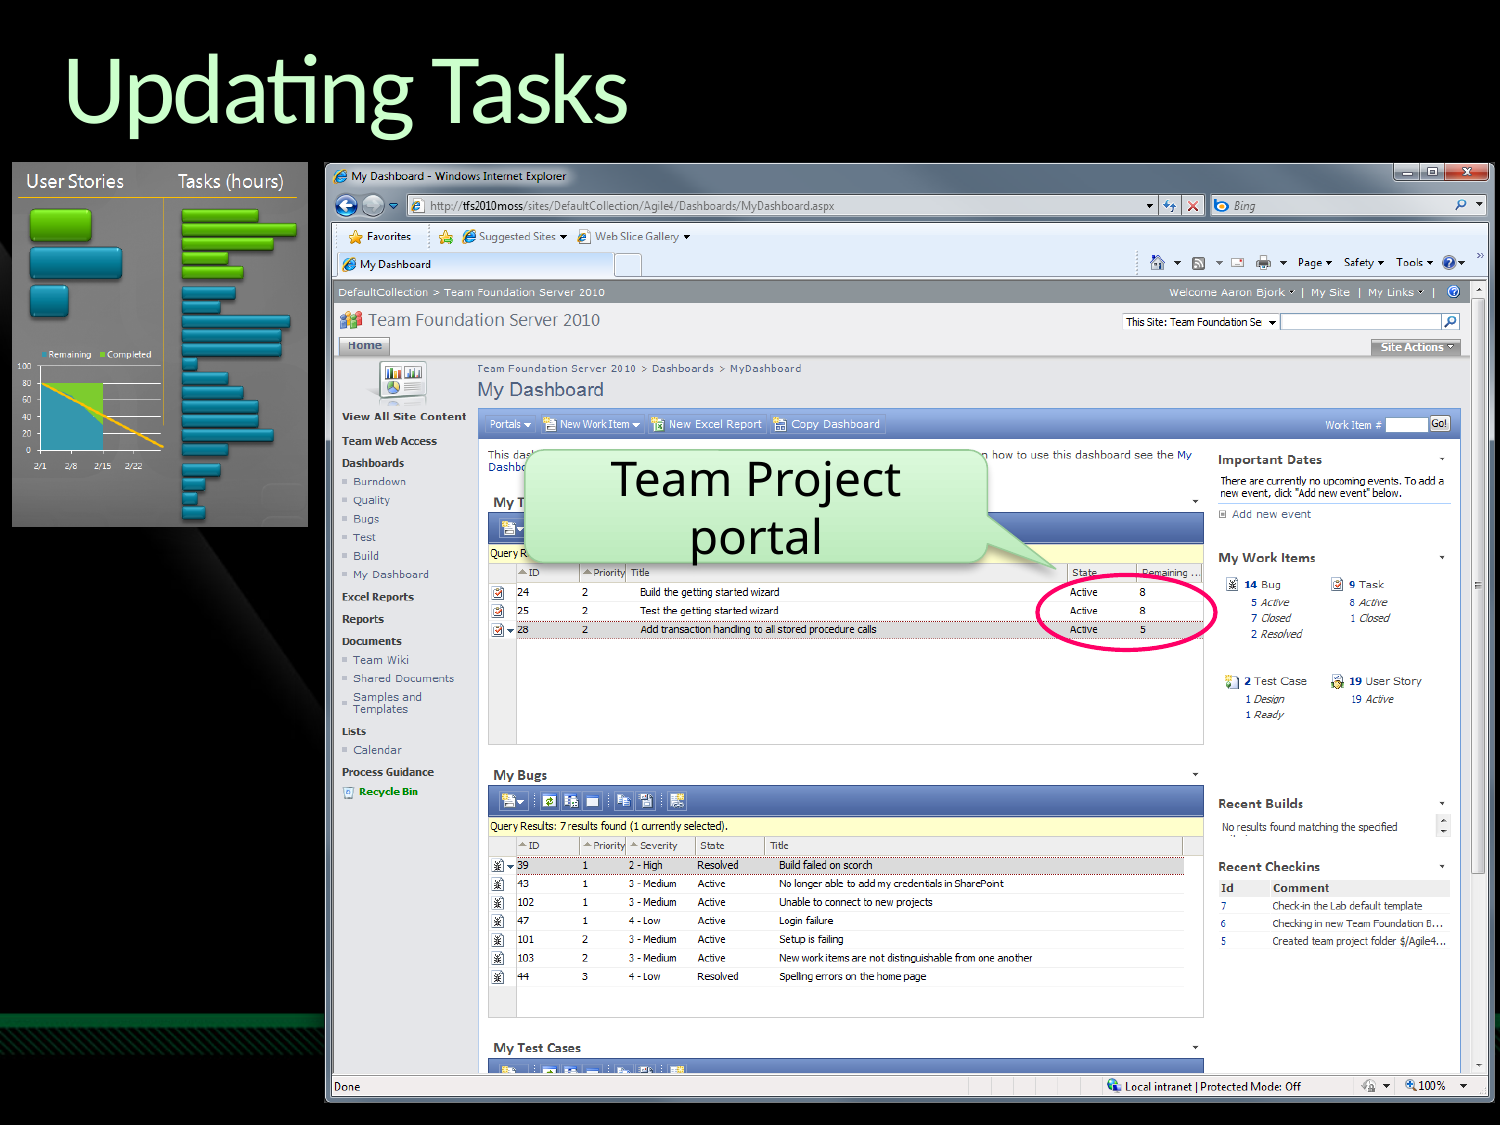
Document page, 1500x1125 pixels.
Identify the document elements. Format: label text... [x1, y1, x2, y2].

title Updating Tasks [62, 37, 1438, 147]
picture [0, 0, 1500, 1125]
